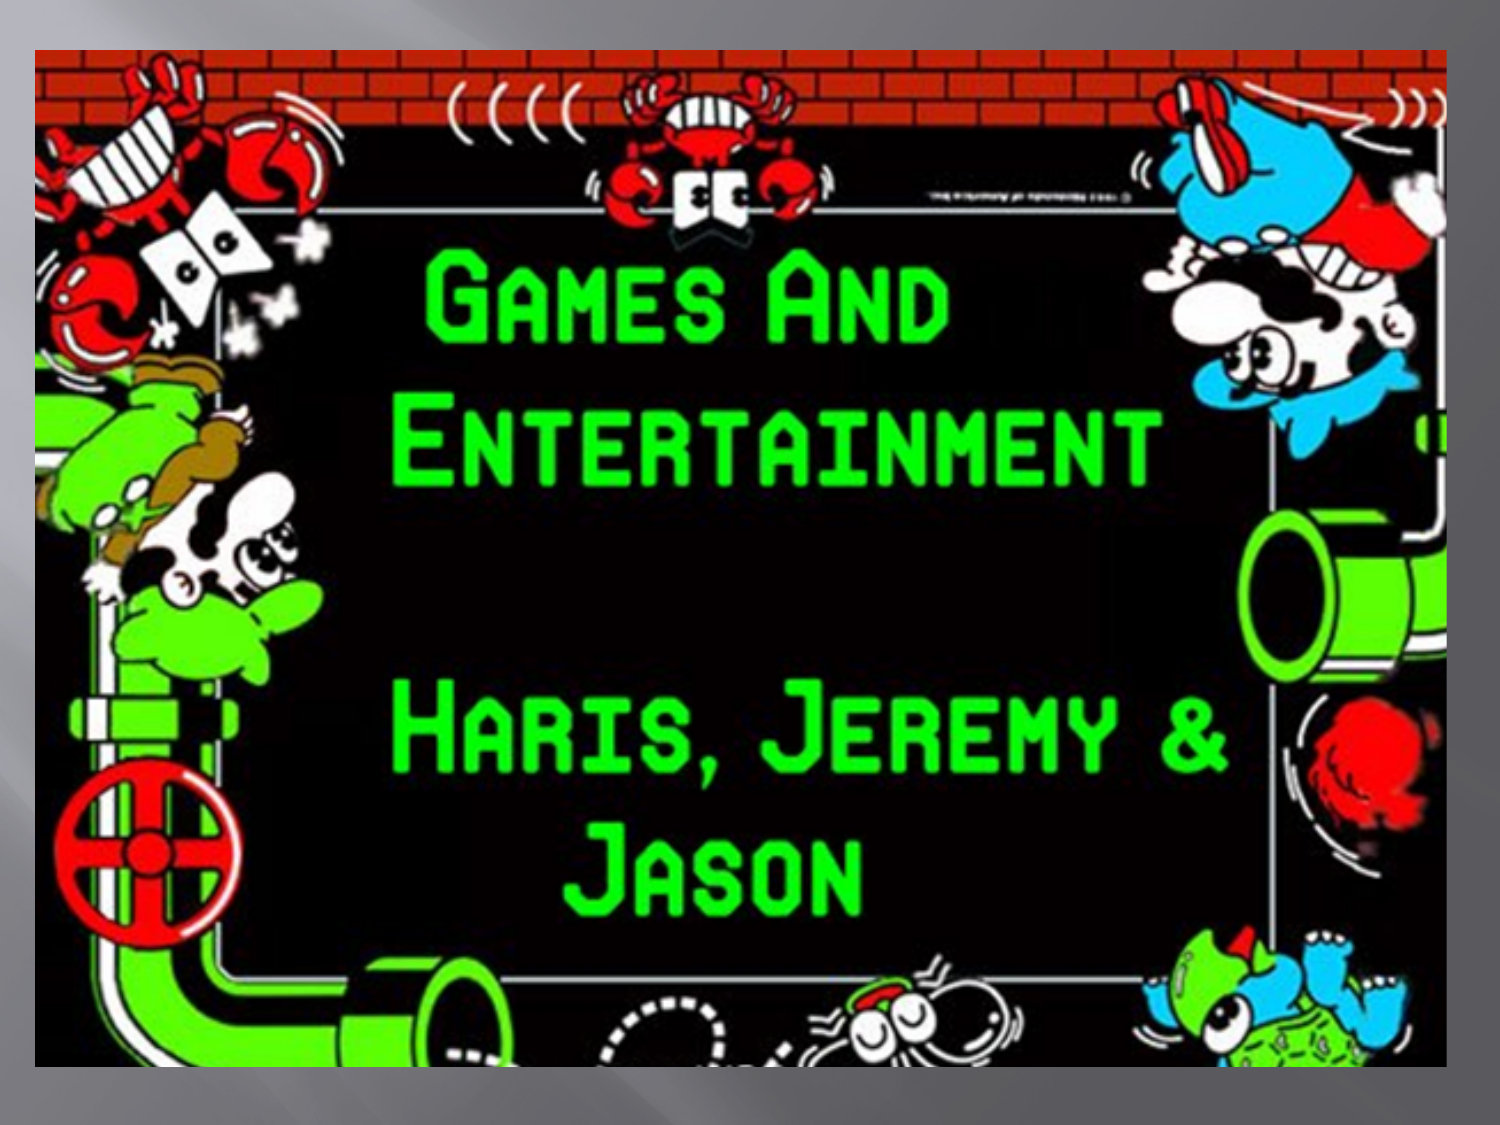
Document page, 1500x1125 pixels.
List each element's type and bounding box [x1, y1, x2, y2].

picture [34, 50, 1447, 1067]
